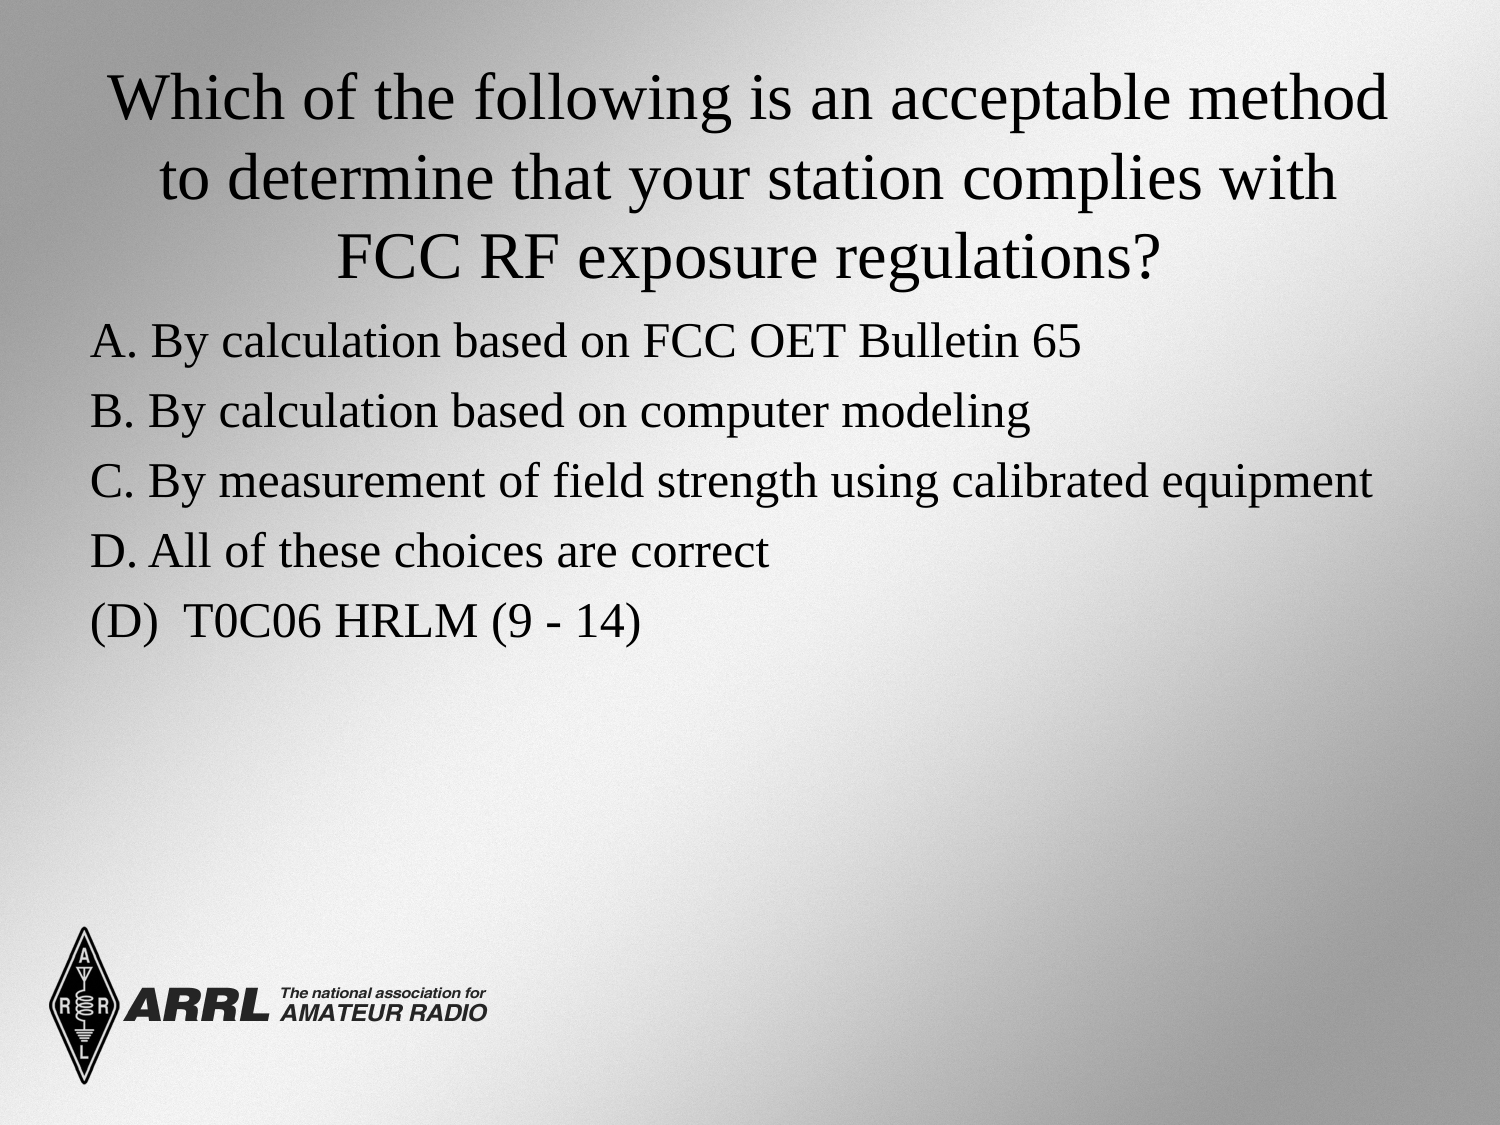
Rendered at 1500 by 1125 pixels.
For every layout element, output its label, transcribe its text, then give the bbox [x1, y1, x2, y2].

picture [0, 0, 1500, 1125]
list A. By calculation based on FCC OET Bulletin 65 B. By calculation based on computer modeling C. By measurement of field strength using calibrated equipment D. All of these choices are correct (D) T0C06 HRLM (9 - 14) [75, 299, 1425, 1005]
title Which of the following is an acceptable method to determine that your station complies with FCC RF exposure regulations? [75, 45, 1425, 233]
